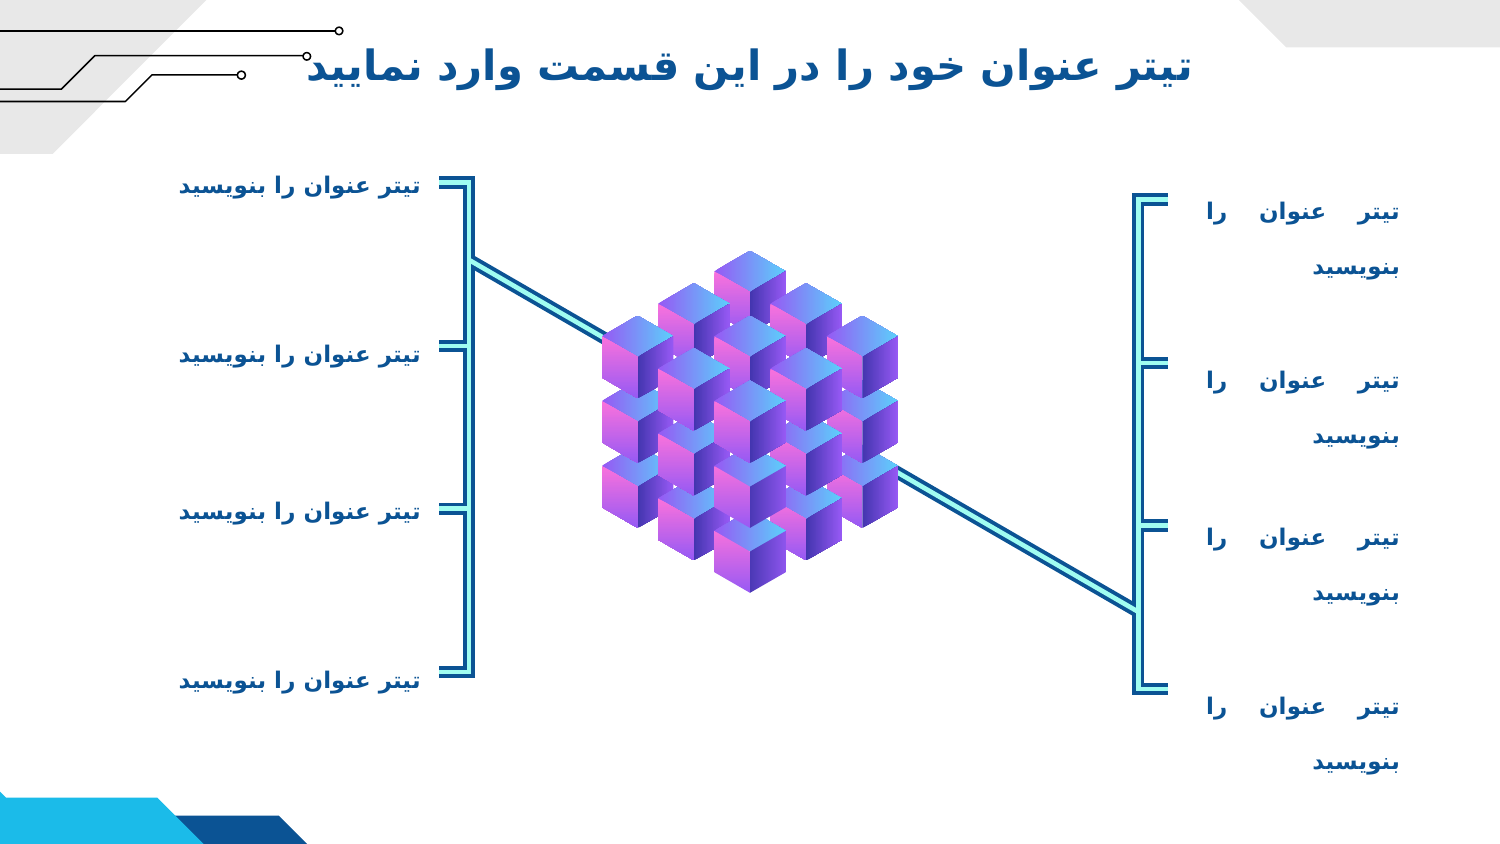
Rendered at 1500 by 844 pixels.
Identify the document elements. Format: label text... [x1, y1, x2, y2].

text_box تیتر عنوان را بنویسید [86, 135, 436, 206]
text_box تیتر عنوان را بنویسید [1167, 657, 1415, 782]
text_box تیتر عنوان را بنویسید [1173, 331, 1415, 456]
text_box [601, 250, 899, 594]
text_box تیتر عنوان را بنویسید [86, 630, 436, 701]
text_box تیتر عنوان خود را در این قسمت وارد نمایید [0, 6, 1500, 96]
text_box تیتر عنوان را بنویسید [1167, 162, 1415, 287]
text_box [830, 199, 1169, 692]
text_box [438, 180, 777, 673]
text_box تیتر عنوان را بنویسید [86, 304, 433, 375]
text_box تیتر عنوان را بنویسید [86, 461, 433, 532]
text_box تیتر عنوان را بنویسید [1173, 488, 1415, 613]
